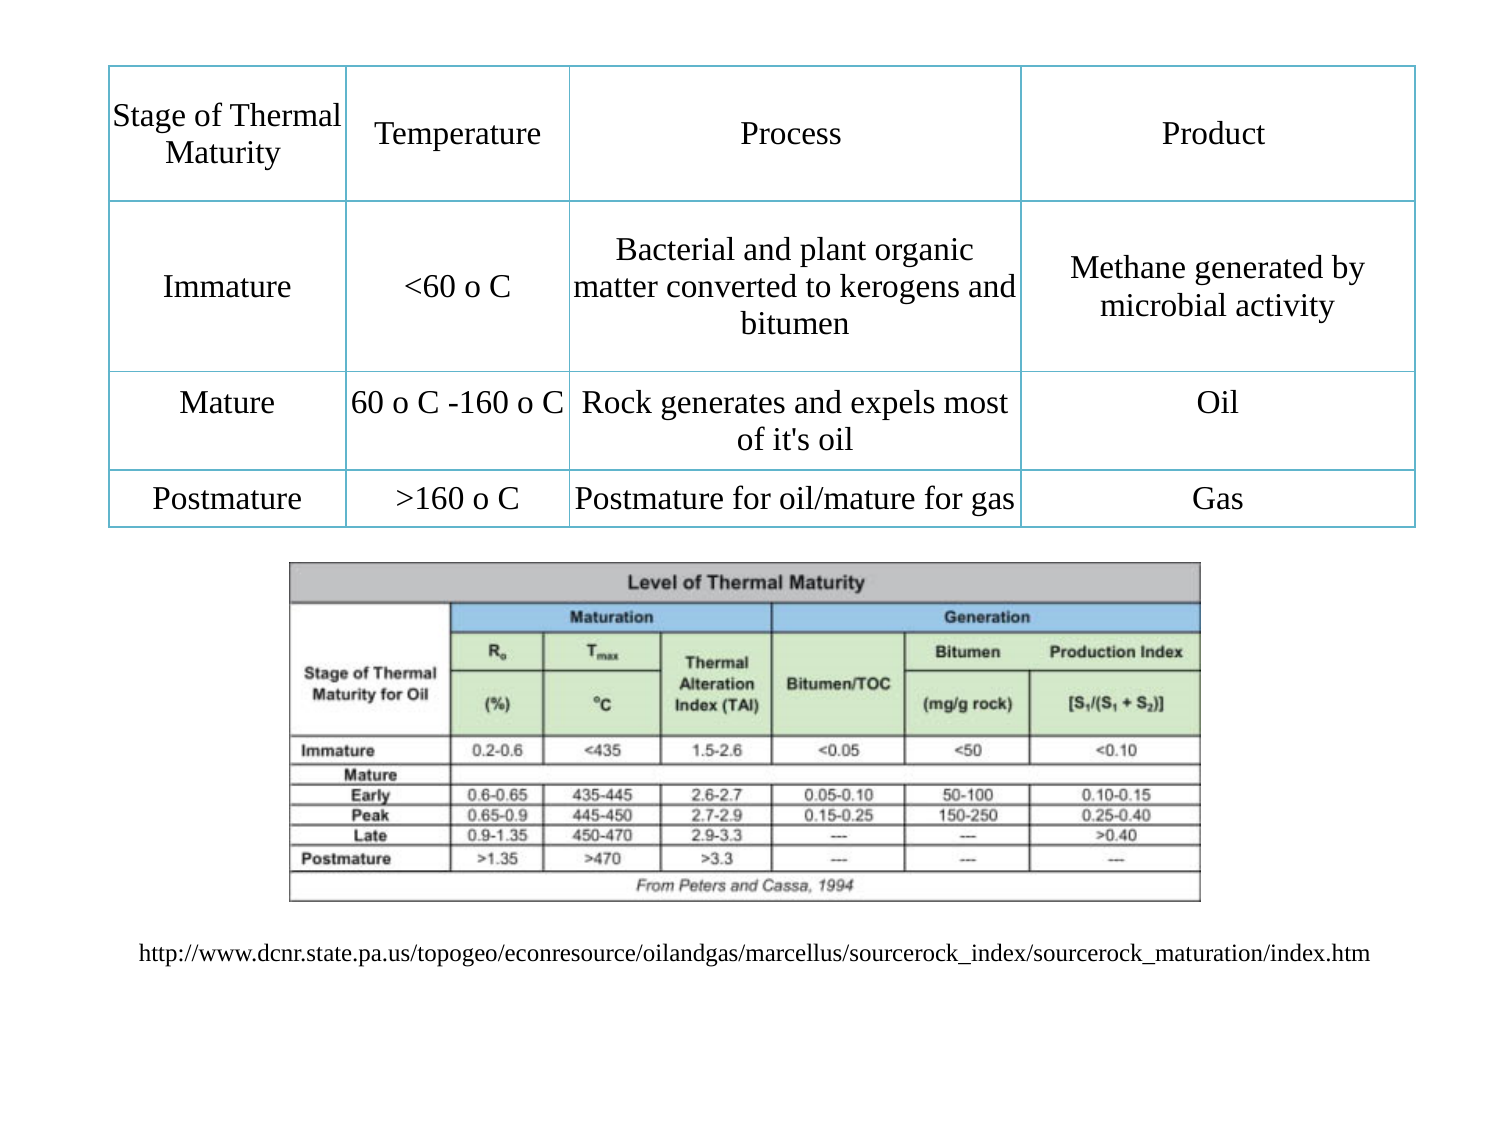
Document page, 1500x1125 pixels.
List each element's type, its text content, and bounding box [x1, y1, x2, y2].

table_cell Rock generates and expels most of it's oil [570, 372, 1020, 469]
table_cell Postmature [110, 471, 345, 526]
picture [289, 562, 1201, 902]
text_box http://www.dcnr.state.pa.us/topogeo/econresource/oilandgas/marcellus/sourcerock_index/sourcerock_maturation/index.htm [123, 928, 1400, 974]
table_cell Methane generated by microbial activity [1022, 202, 1414, 371]
table_cell 60 o C -160 o C [347, 372, 569, 469]
table_cell Oil [1022, 372, 1414, 469]
table_header Product [1022, 67, 1414, 200]
table_cell Mature [110, 372, 345, 469]
table_cell Immature [110, 202, 345, 371]
table_cell Bacterial and plant organic matter converted to kerogens and bitumen [570, 202, 1020, 371]
table_cell >160 o C [347, 471, 569, 526]
table_header Stage of Thermal Maturity [110, 67, 345, 200]
table_header Temperature [347, 67, 569, 200]
table_cell Gas [1022, 471, 1414, 526]
table_header Process [570, 67, 1020, 200]
table_cell Postmature for oil/mature for gas [570, 471, 1020, 526]
table_cell <60 o C [347, 202, 569, 371]
